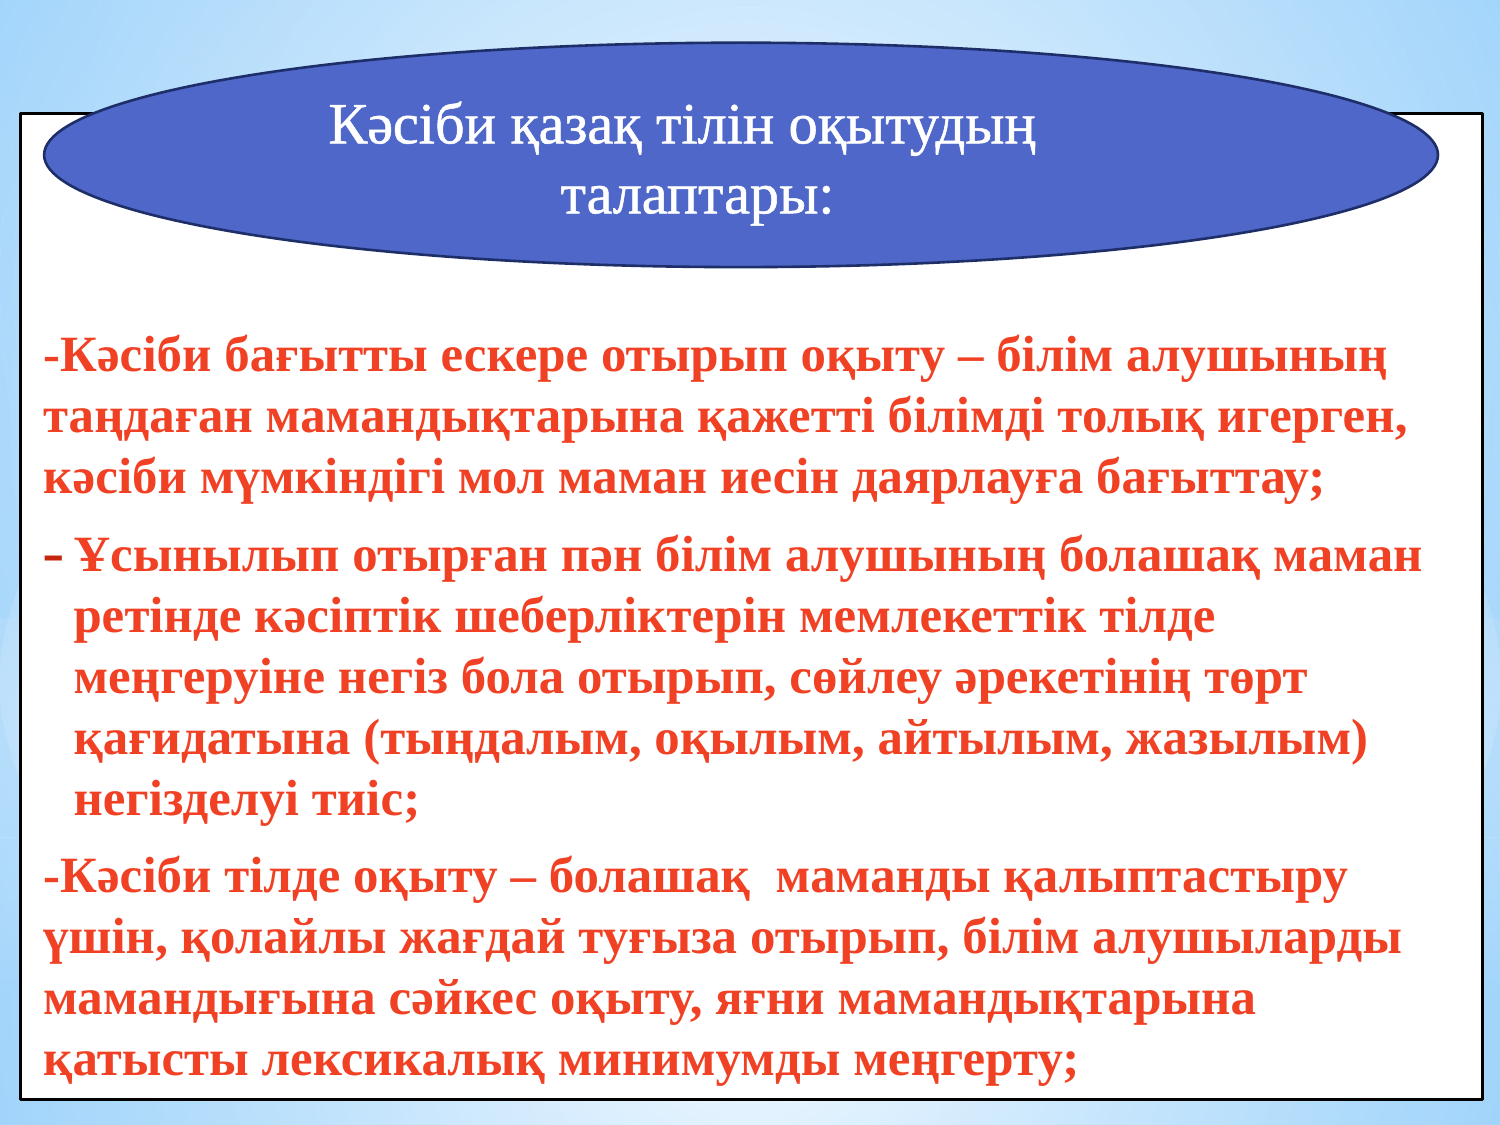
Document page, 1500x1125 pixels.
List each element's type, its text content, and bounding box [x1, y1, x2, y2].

list -Кәсіби бағытты ескере отырып оқыту – білім алушының таңдаған мамандықтарына қажетті білімді толық игерген, кәсіби мүмкіндігі мол маман иесін даярлауға бағыттау; Ұсынылып отырған пән білім алушының болашақ маман ретінде кәсіптік шеберліктерін мемлекеттік тілде меңгеруіне негіз бола отырып, сөйлеу әрекетінің төрт қағидатына (тыңдалым, оқылым, айтылым, жазылым) негізделуі тиіс; -Кәсіби тілде оқыту – болашақ маманды қалыптастыру үшін, қолайлы жағдай туғыза отырып, білім алушыларды мамандығына сәйкес оқыту, яғни мамандықтарына қатысты лексикалық минимумды меңгерту; [19, 112, 1484, 1101]
text_box Кәсіби қазақ тілін оқытудың талаптары: [42, 41, 1440, 269]
